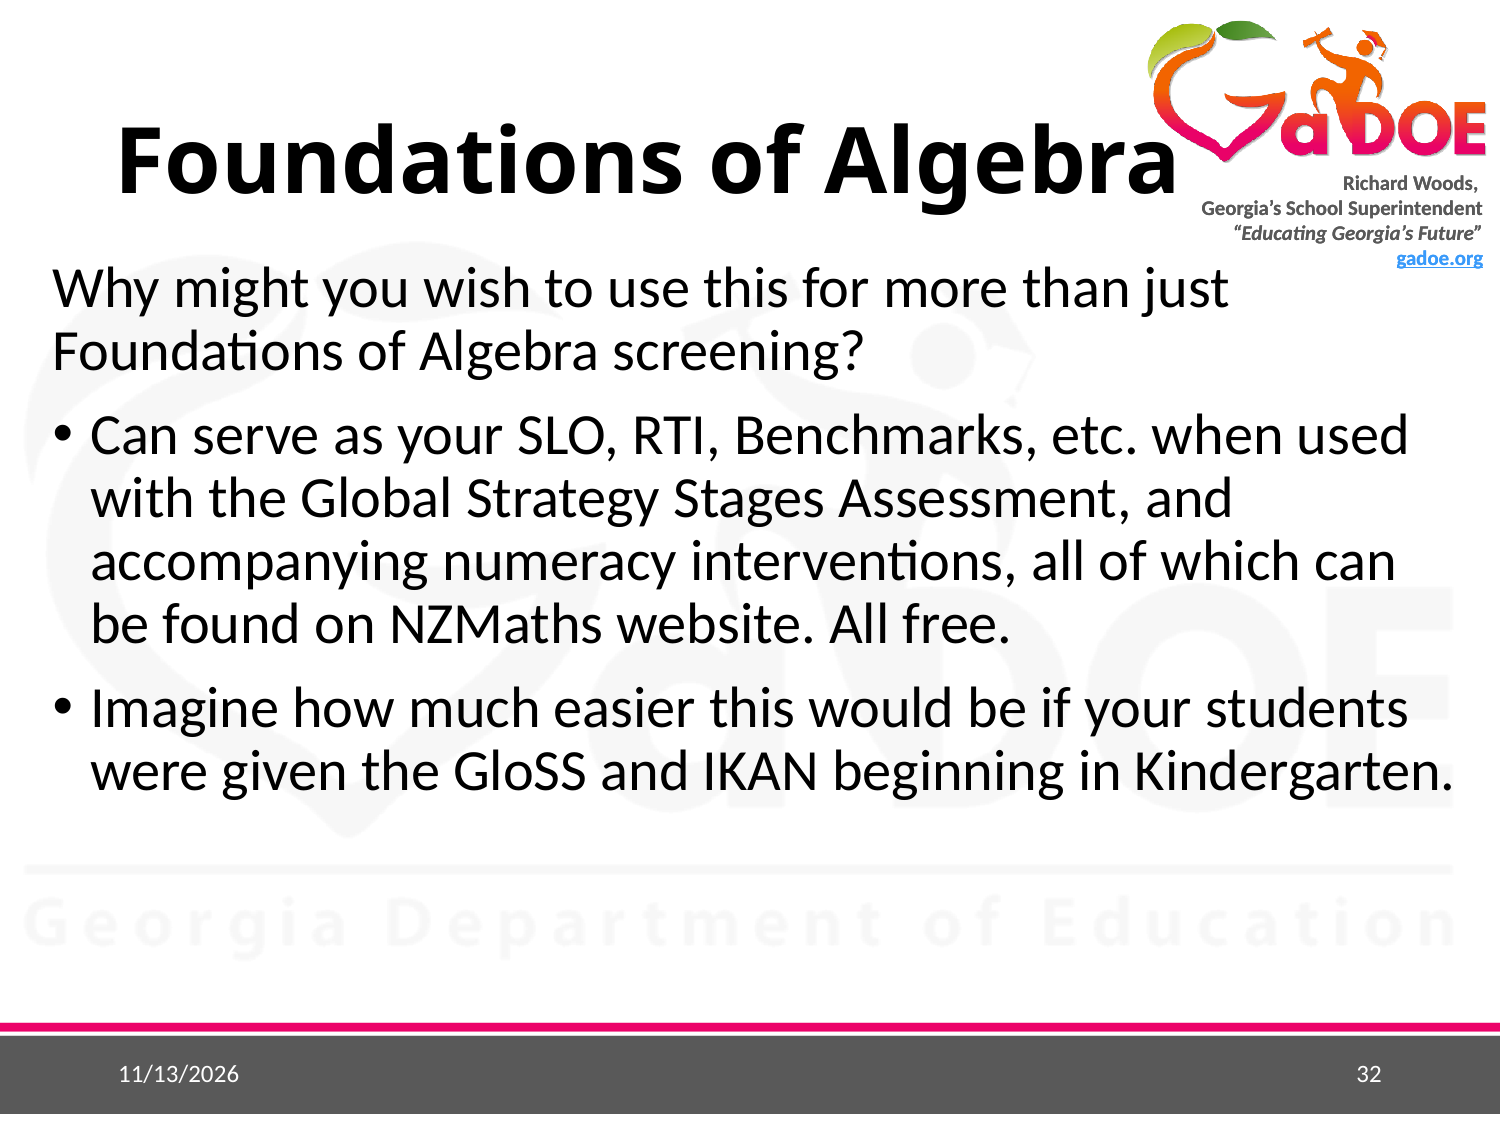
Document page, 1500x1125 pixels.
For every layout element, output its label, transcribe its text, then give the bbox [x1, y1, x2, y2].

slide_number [103, 1042, 441, 1103]
picture [19, 235, 1473, 980]
picture [1263, 235, 1473, 249]
picture [1135, 8, 1499, 164]
slide_number 32 [1059, 1042, 1397, 1103]
list Why might you wish to use this for more than just Foundations of Algebra screening? Can serve as your SLO, RTI, Benchmarks, etc. when used with the Global Strategy Stages Assessment, and accompanying numeracy interventions, all of which can be found on NZMaths website. All free. Imagine how much easier this would be if your students were given the GloSS and IKAN beginning in Kindergarten. [37, 249, 1475, 964]
title Foundations of Algebra [99, 54, 1263, 249]
